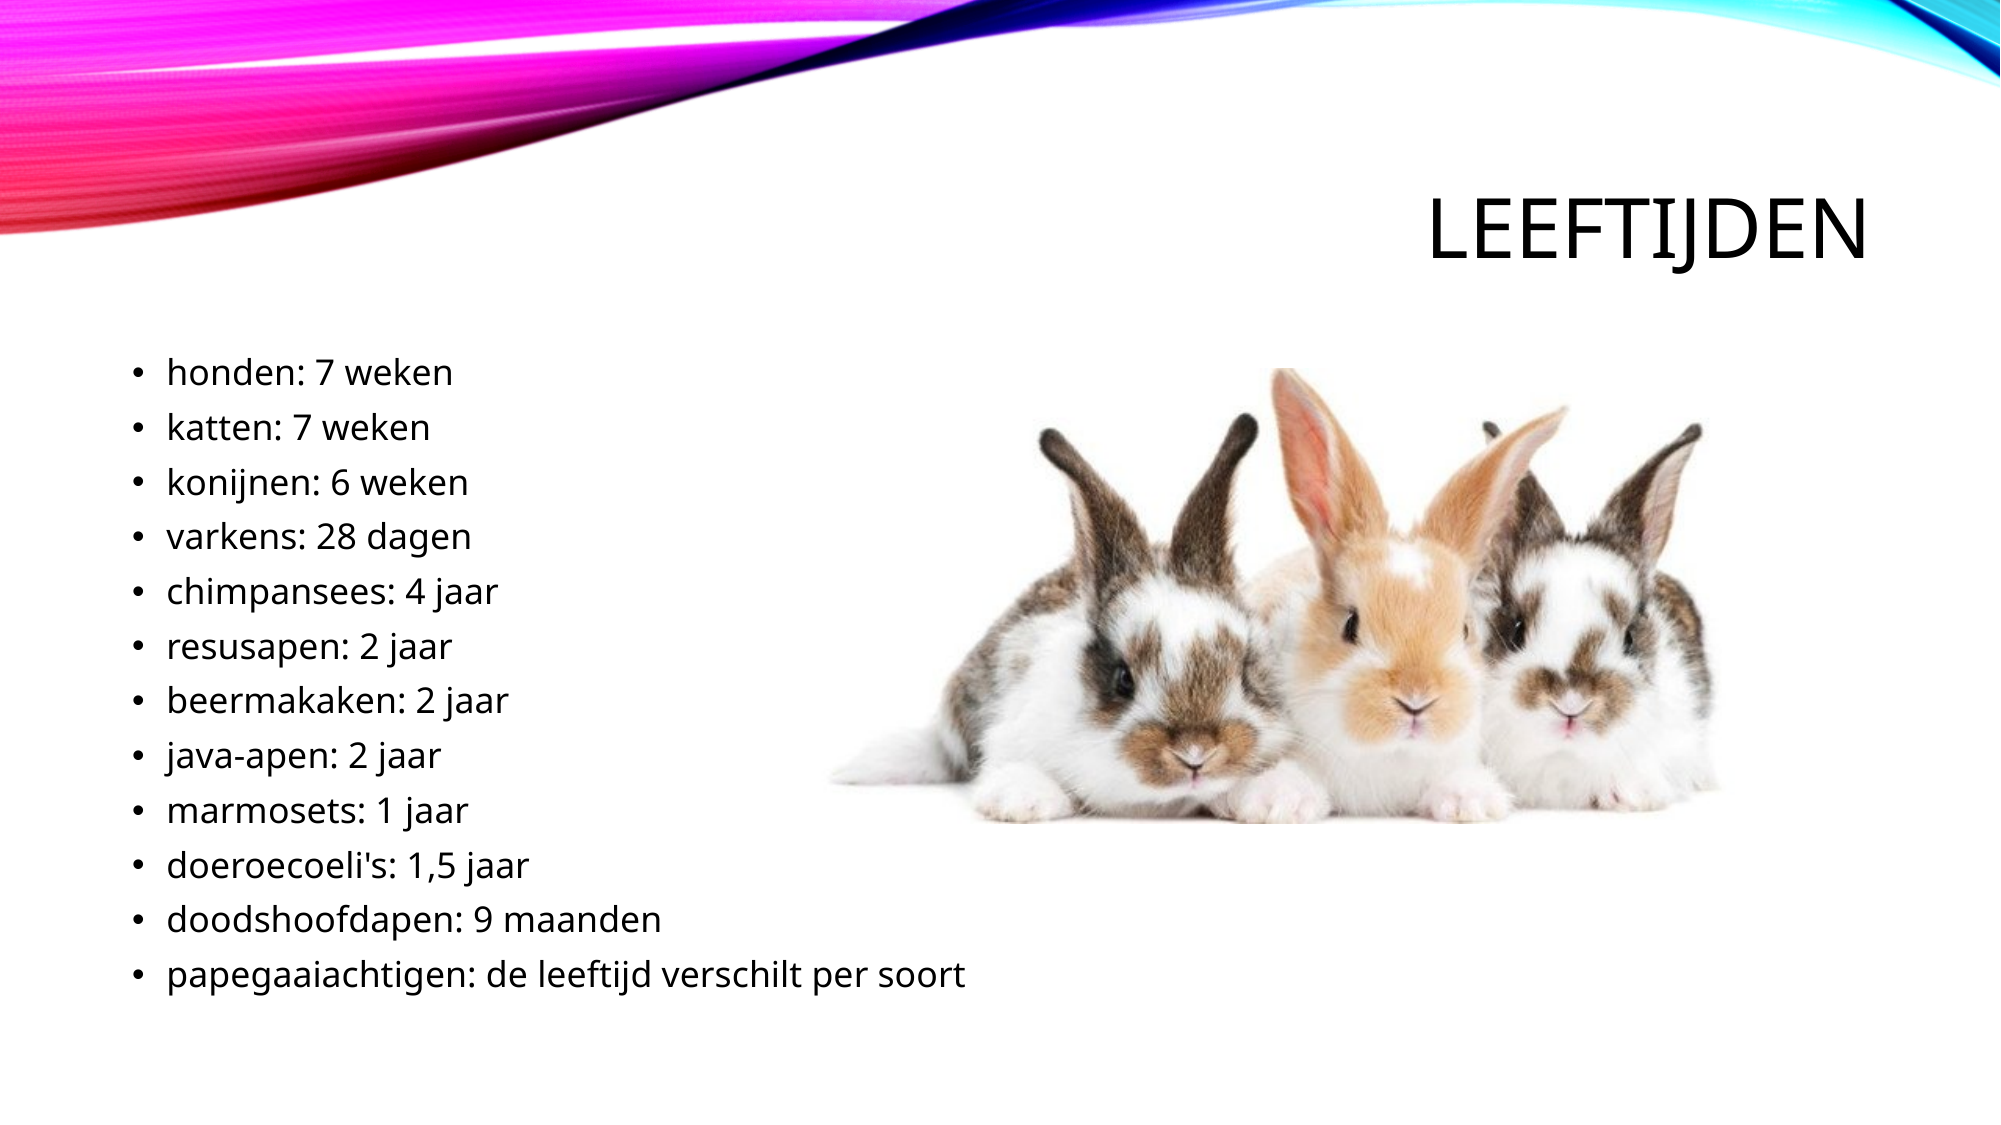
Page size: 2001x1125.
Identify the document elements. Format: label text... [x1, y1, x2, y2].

picture [0, 0, 2000, 237]
picture [783, 368, 1844, 824]
picture [1890, 0, 2000, 75]
list honden: 7 weken katten: 7 weken konijnen: 6 weken varkens: 28 dagen chimpansees: 4 jaar resusapen: 2 jaar beermakaken: 2 jaar java-apen: 2 jaar marmosets: 1 jaar doeroecoeli's: 1,5 jaar doodshoofdapen: 9 maanden papegaaiachtigen: de leeftijd verschilt per soort [117, 347, 1893, 1008]
title Leeftijden [474, 125, 1888, 338]
picture [1910, 0, 2000, 45]
